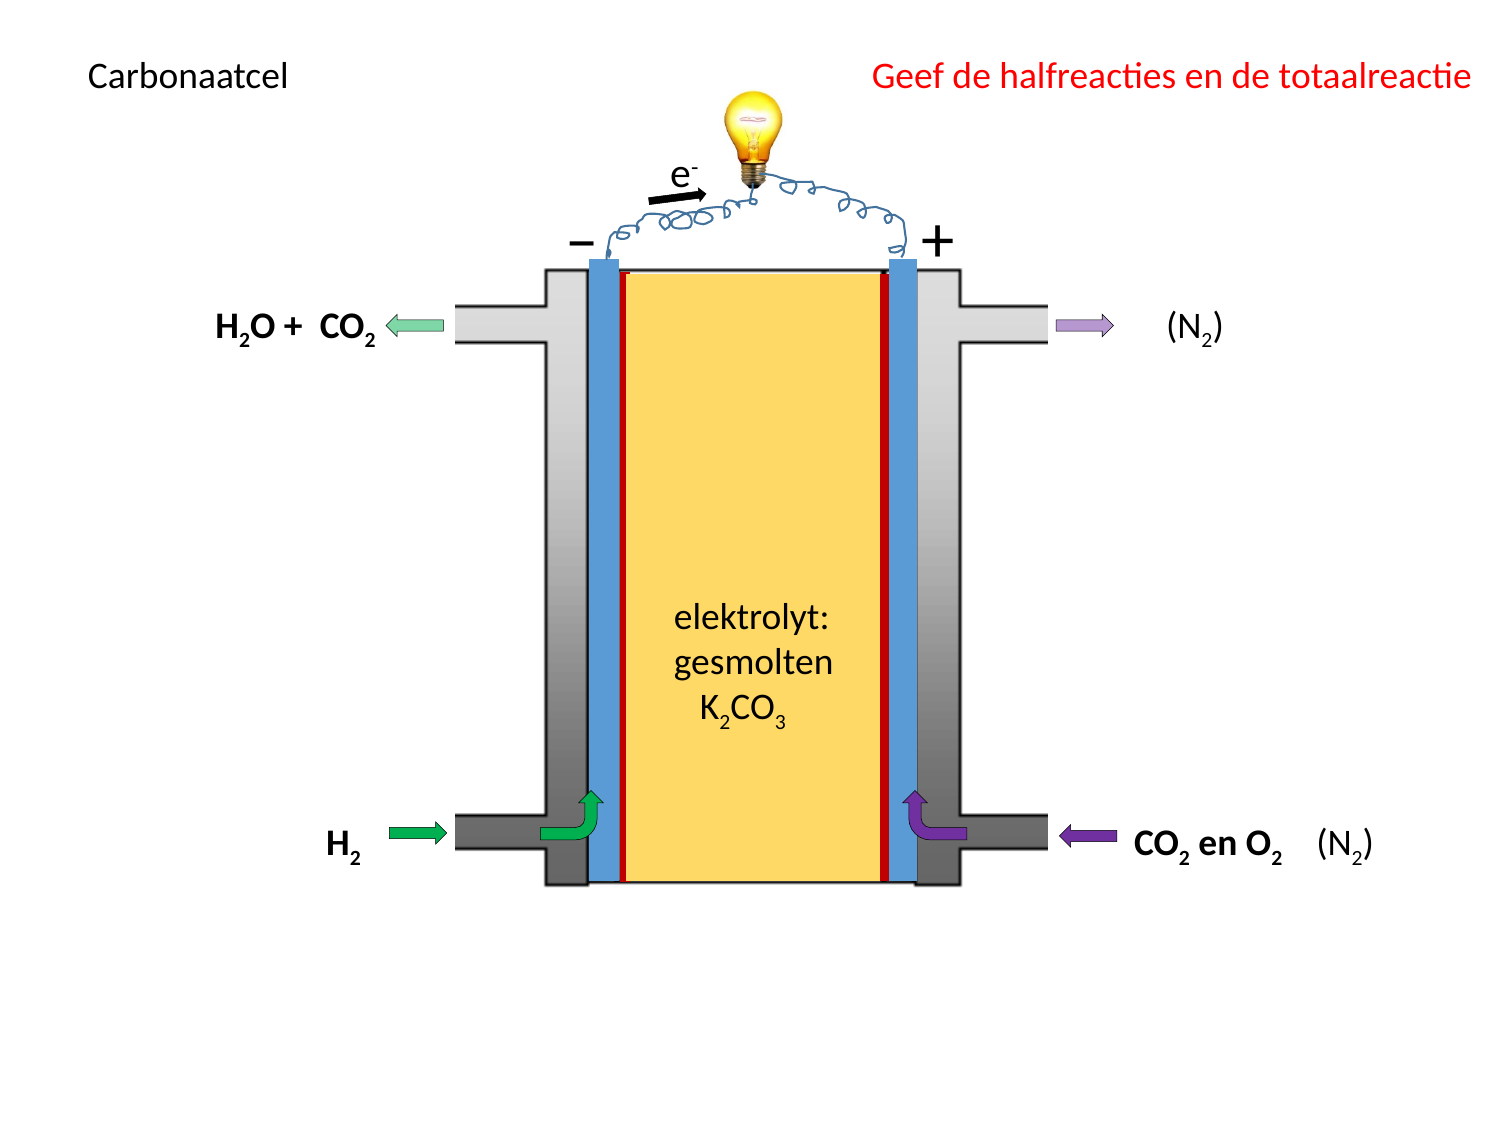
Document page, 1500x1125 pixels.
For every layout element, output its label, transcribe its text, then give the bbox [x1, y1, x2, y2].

text_box Carbonaatcel Geef de halfreacties en de totaalreactie [73, 43, 1500, 103]
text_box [73, 89, 1469, 910]
